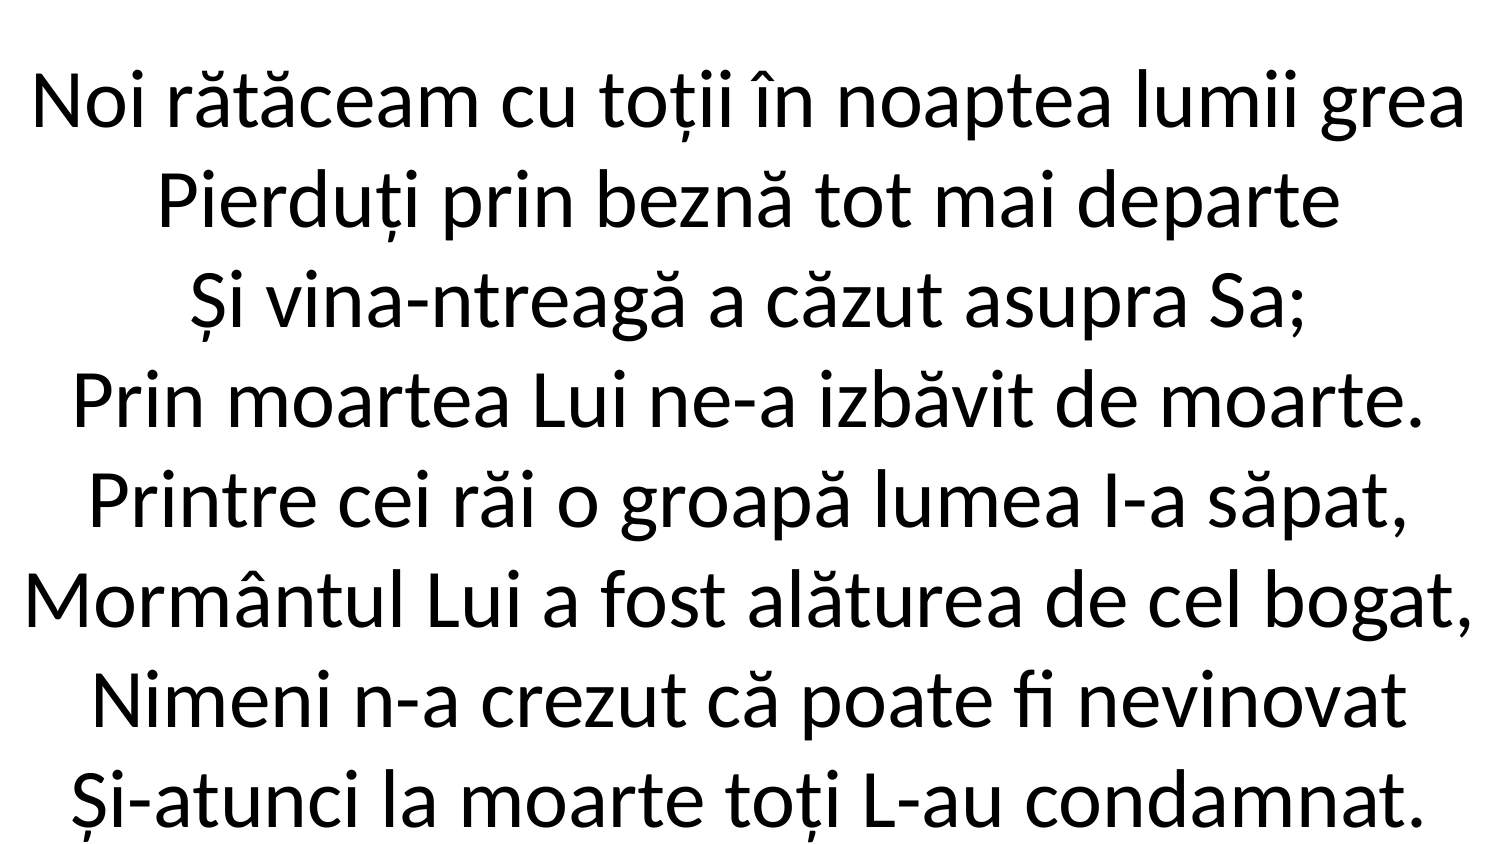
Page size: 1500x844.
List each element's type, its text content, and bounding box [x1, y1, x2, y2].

text_box Noi rătăceam cu toții în noaptea lumii grea Pierduți prin beznă tot mai departe Și vina-ntreagă a căzut asupra Sa; Prin moartea Lui ne-a izbăvit de moarte. Printre cei răi o groapă lumea I-a săpat, Mormântul Lui a fost alăturea de cel bogat, Nimeni n-a crezut că poate fi nevinovat Și-atunci la moarte toți L-au condamnat. [7, 0, 1492, 844]
